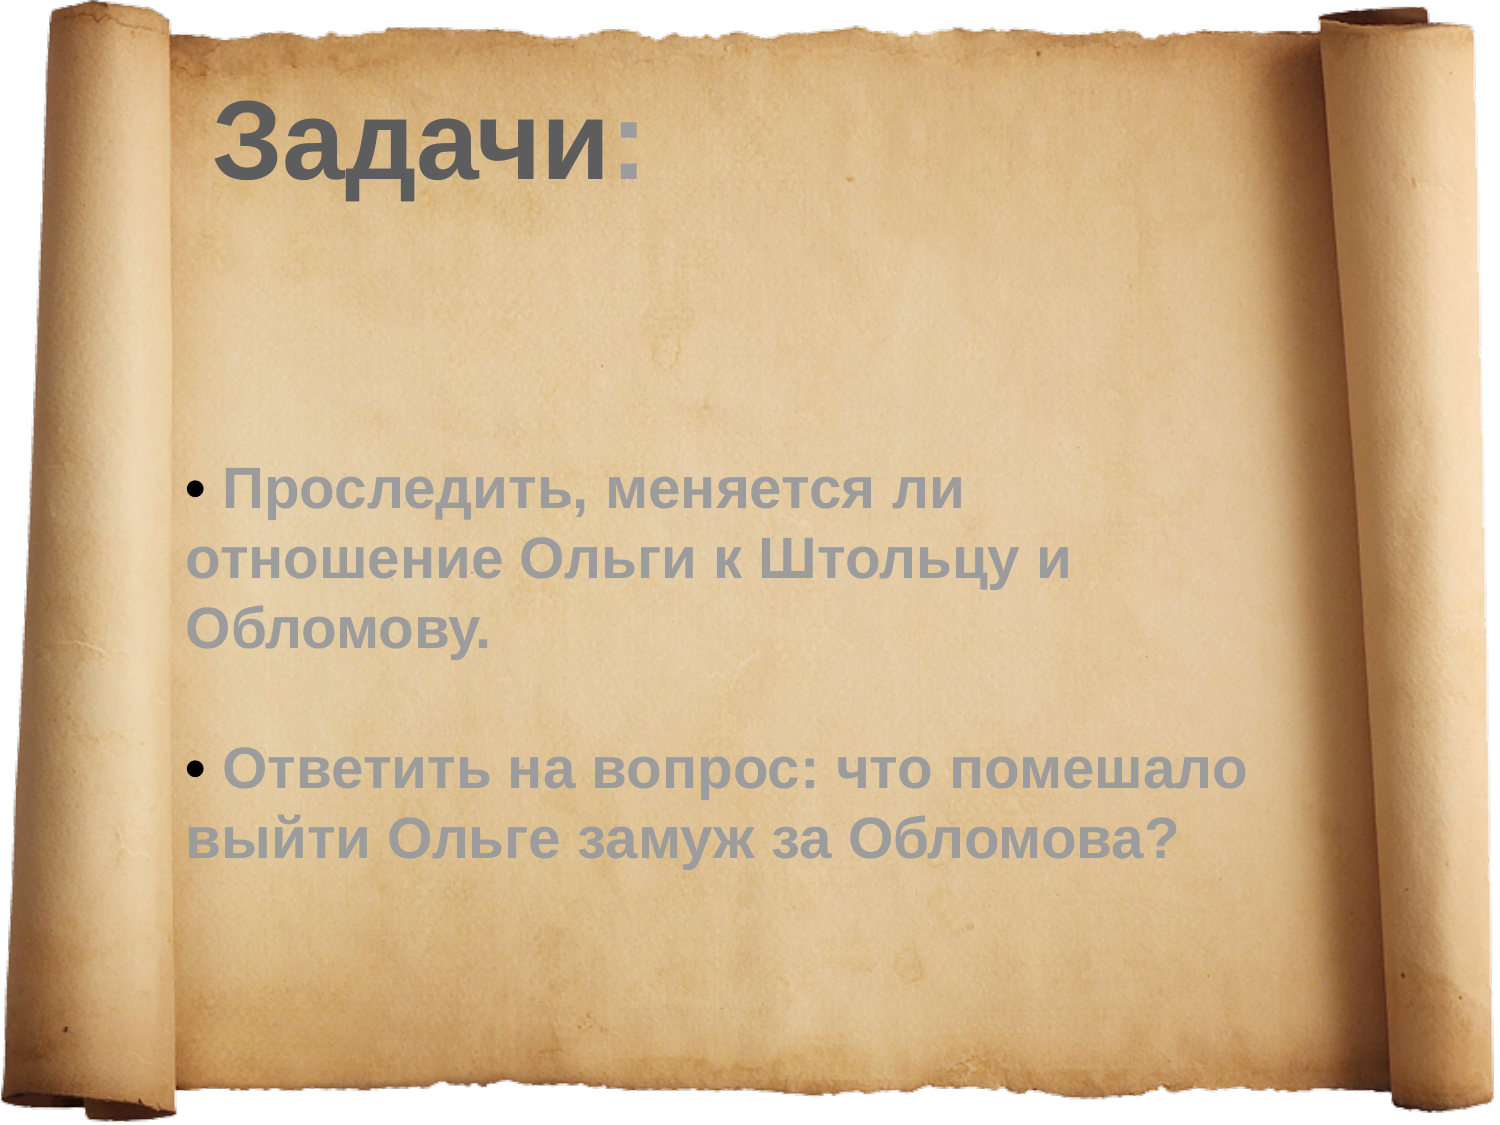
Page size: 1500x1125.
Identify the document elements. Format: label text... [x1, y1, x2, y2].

picture [0, 0, 1500, 1125]
text_box • Проследить, меняется ли отношение Ольги к Штольцу и Обломову. • Ответить на вопрос: что помешало выйти Ольге замуж за Обломова? [171, 302, 1317, 958]
text_box Задачи: [196, 60, 664, 210]
title [191, 54, 747, 243]
